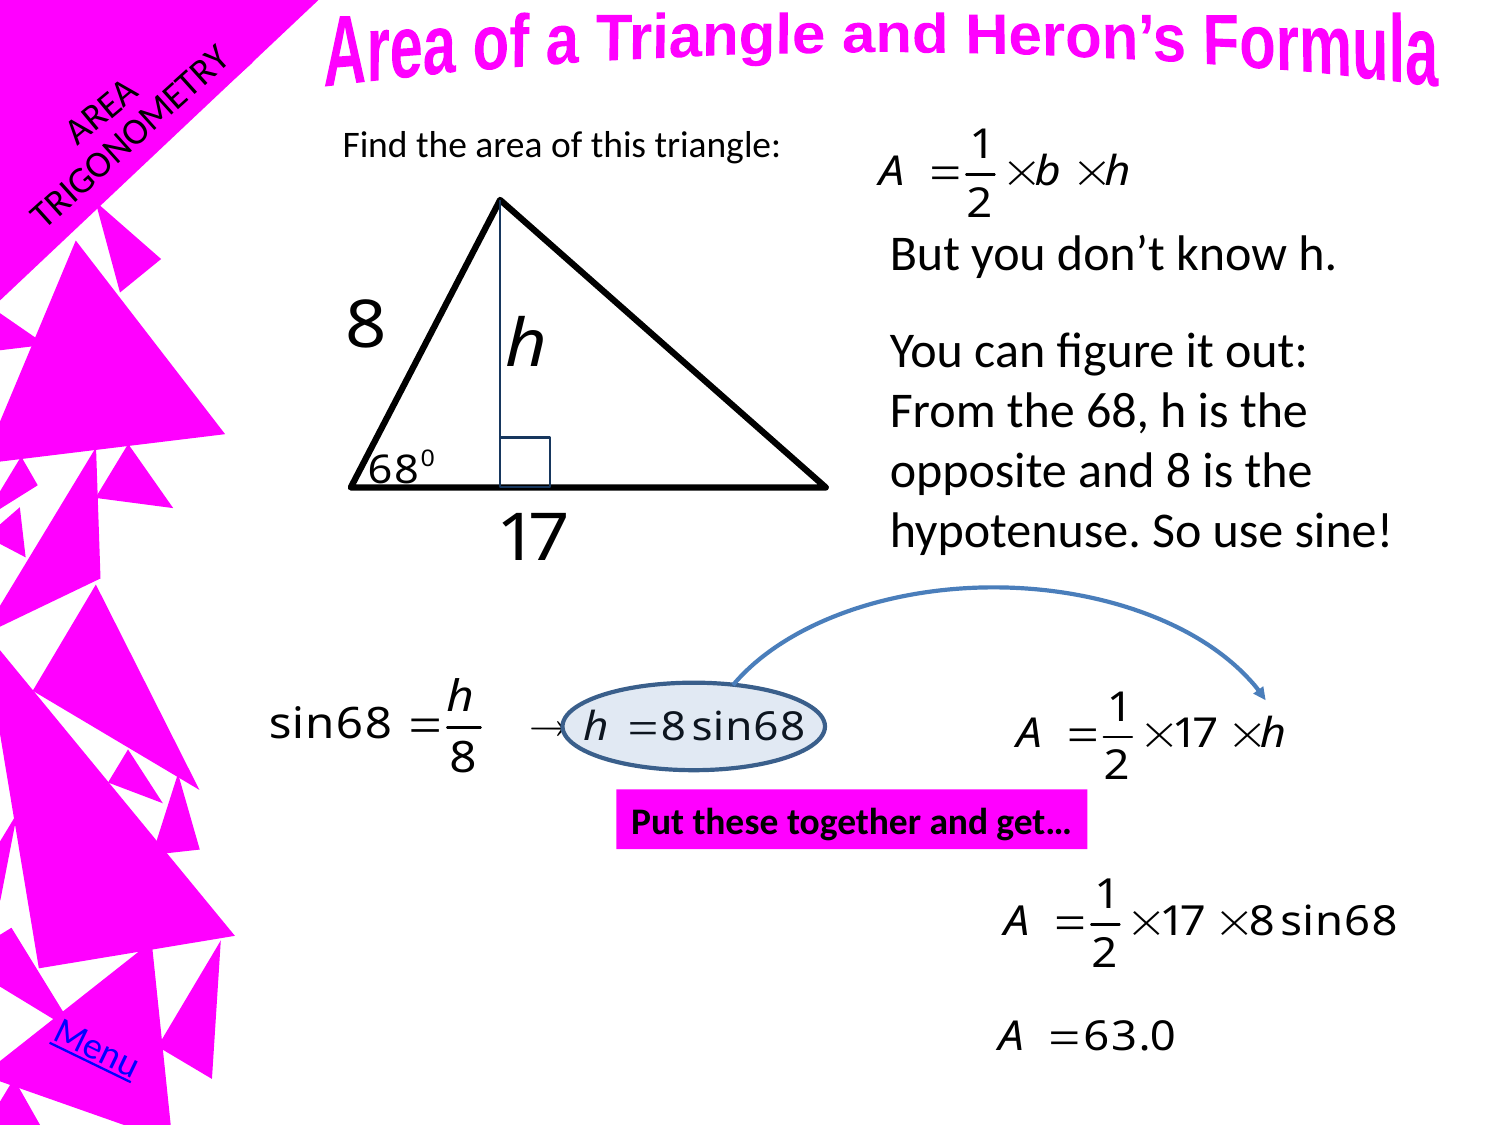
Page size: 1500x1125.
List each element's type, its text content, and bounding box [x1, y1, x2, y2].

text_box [490, 499, 588, 578]
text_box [993, 1012, 1188, 1061]
text_box [348, 470, 357, 490]
text_box But you don’t know h. [875, 187, 1425, 262]
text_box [262, 662, 493, 782]
text_box [819, 713, 828, 743]
text_box [588, 680, 770, 698]
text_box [999, 862, 1405, 977]
text_box [375, 207, 494, 490]
text_box [554, 244, 828, 490]
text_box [499, 390, 551, 488]
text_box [499, 199, 551, 299]
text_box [874, 112, 1144, 227]
text_box [602, 760, 786, 773]
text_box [499, 299, 567, 383]
text_box Put these together and get… [616, 789, 1088, 850]
text_box Find the area of this triangle: [327, 112, 797, 173]
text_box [362, 437, 446, 494]
text_box You can figure it out: From the 68, h is the opposite and 8 is the hypotenuse. So use sine! [875, 262, 1425, 613]
text_box [732, 586, 1245, 769]
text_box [1012, 674, 1301, 789]
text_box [337, 287, 399, 365]
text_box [0, 0, 321, 1125]
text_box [524, 699, 815, 751]
